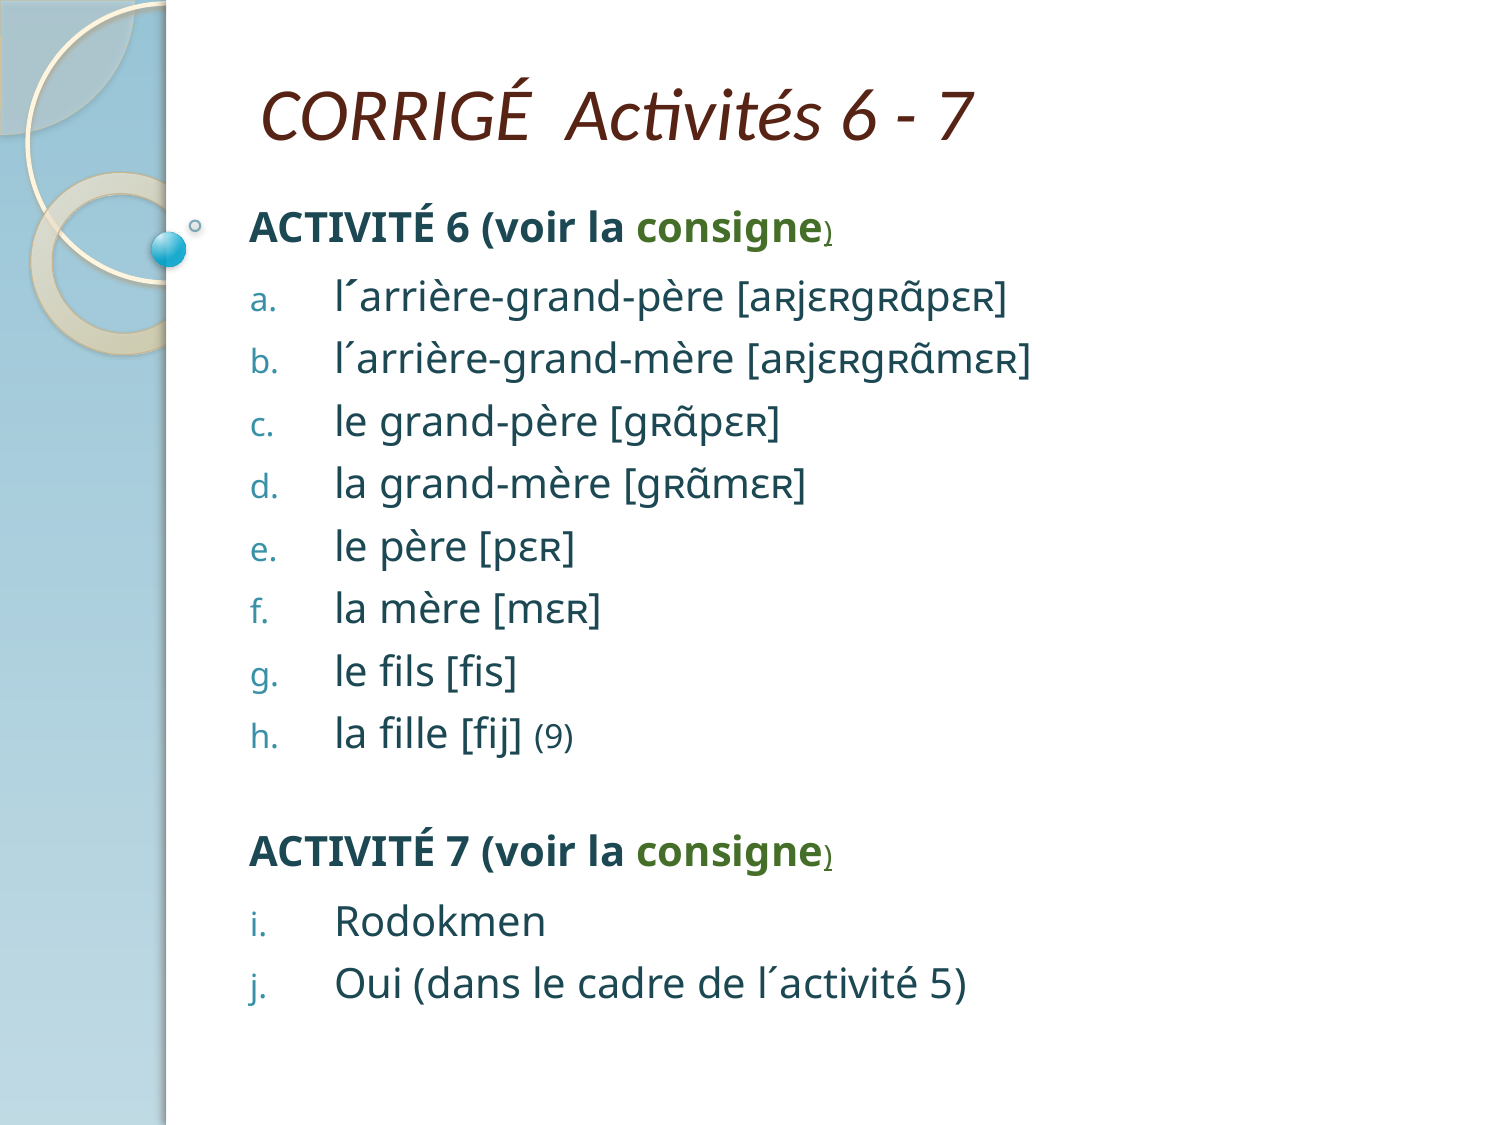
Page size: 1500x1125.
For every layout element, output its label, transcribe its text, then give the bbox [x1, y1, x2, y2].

subtitle ACTIVITÉ 6 (voir la consigne) l´arrière-grand-père [aʀjɛʀgʀɑ̃pɛʀ] l´arrière-grand-mère [aʀjɛʀgʀɑ̃mɛʀ] le grand-père [gʀɑ̃pɛʀ] la grand-mère [gʀɑ̃mɛʀ] le père [pɛʀ] la mère [mɛʀ] le fils [fis] la fille [fij] (9) ACTIVITÉ 7 (voir la consigne) Rodokmen Oui (dans le cadre de l´activité 5) [234, 187, 1450, 1067]
title CORRIGÉ Activités 6 - 7 [246, 46, 1462, 163]
